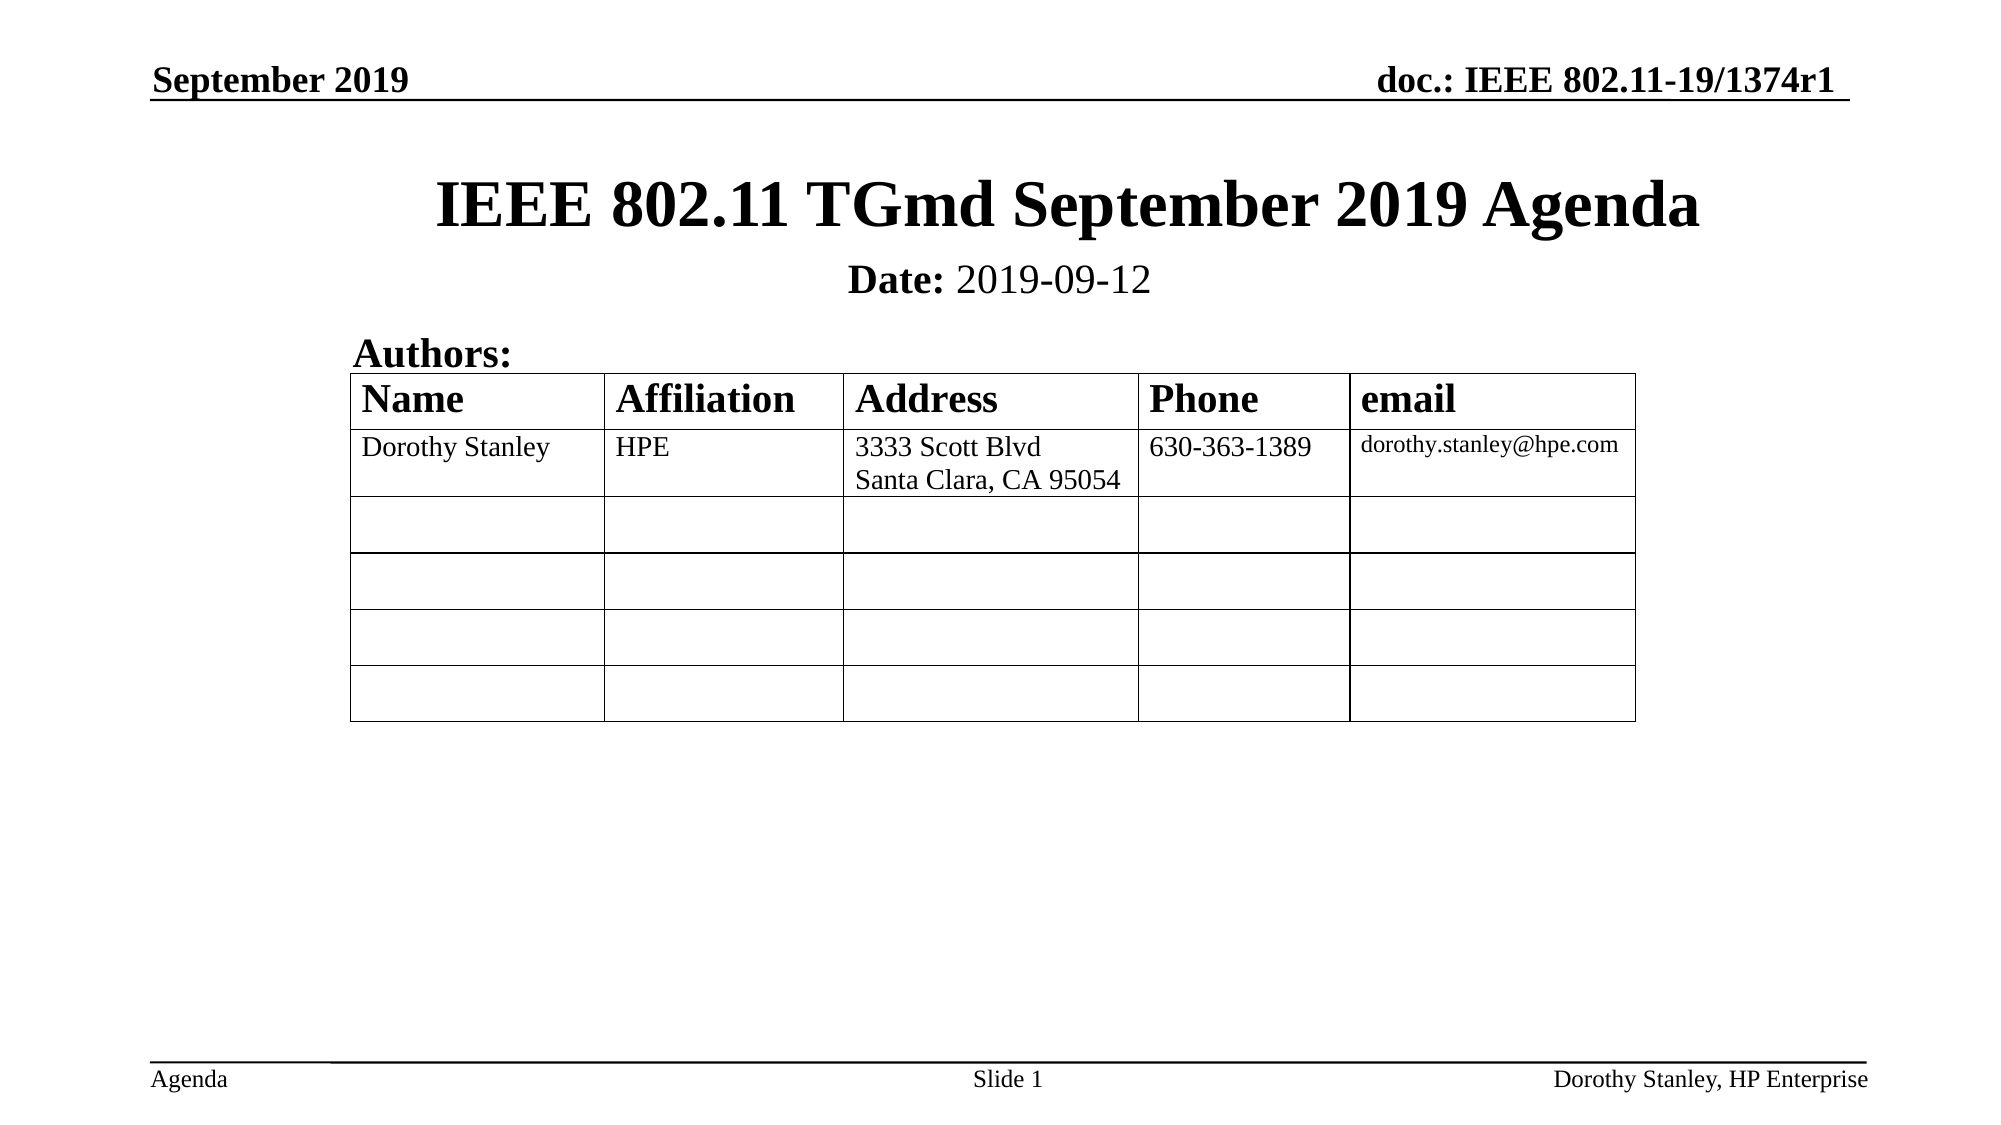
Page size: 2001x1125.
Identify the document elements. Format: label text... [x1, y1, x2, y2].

footer Dorothy Stanley, HP Enterprise [1549, 1062, 1869, 1093]
list Date: 2019-09-12 [362, 249, 1638, 313]
slide_number Slide 1 [972, 1062, 1044, 1093]
text_box Authors: [337, 318, 575, 371]
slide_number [152, 54, 567, 100]
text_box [335, 372, 1665, 784]
title IEEE 802.11 TGmd September 2019 Agenda [362, 112, 1775, 288]
